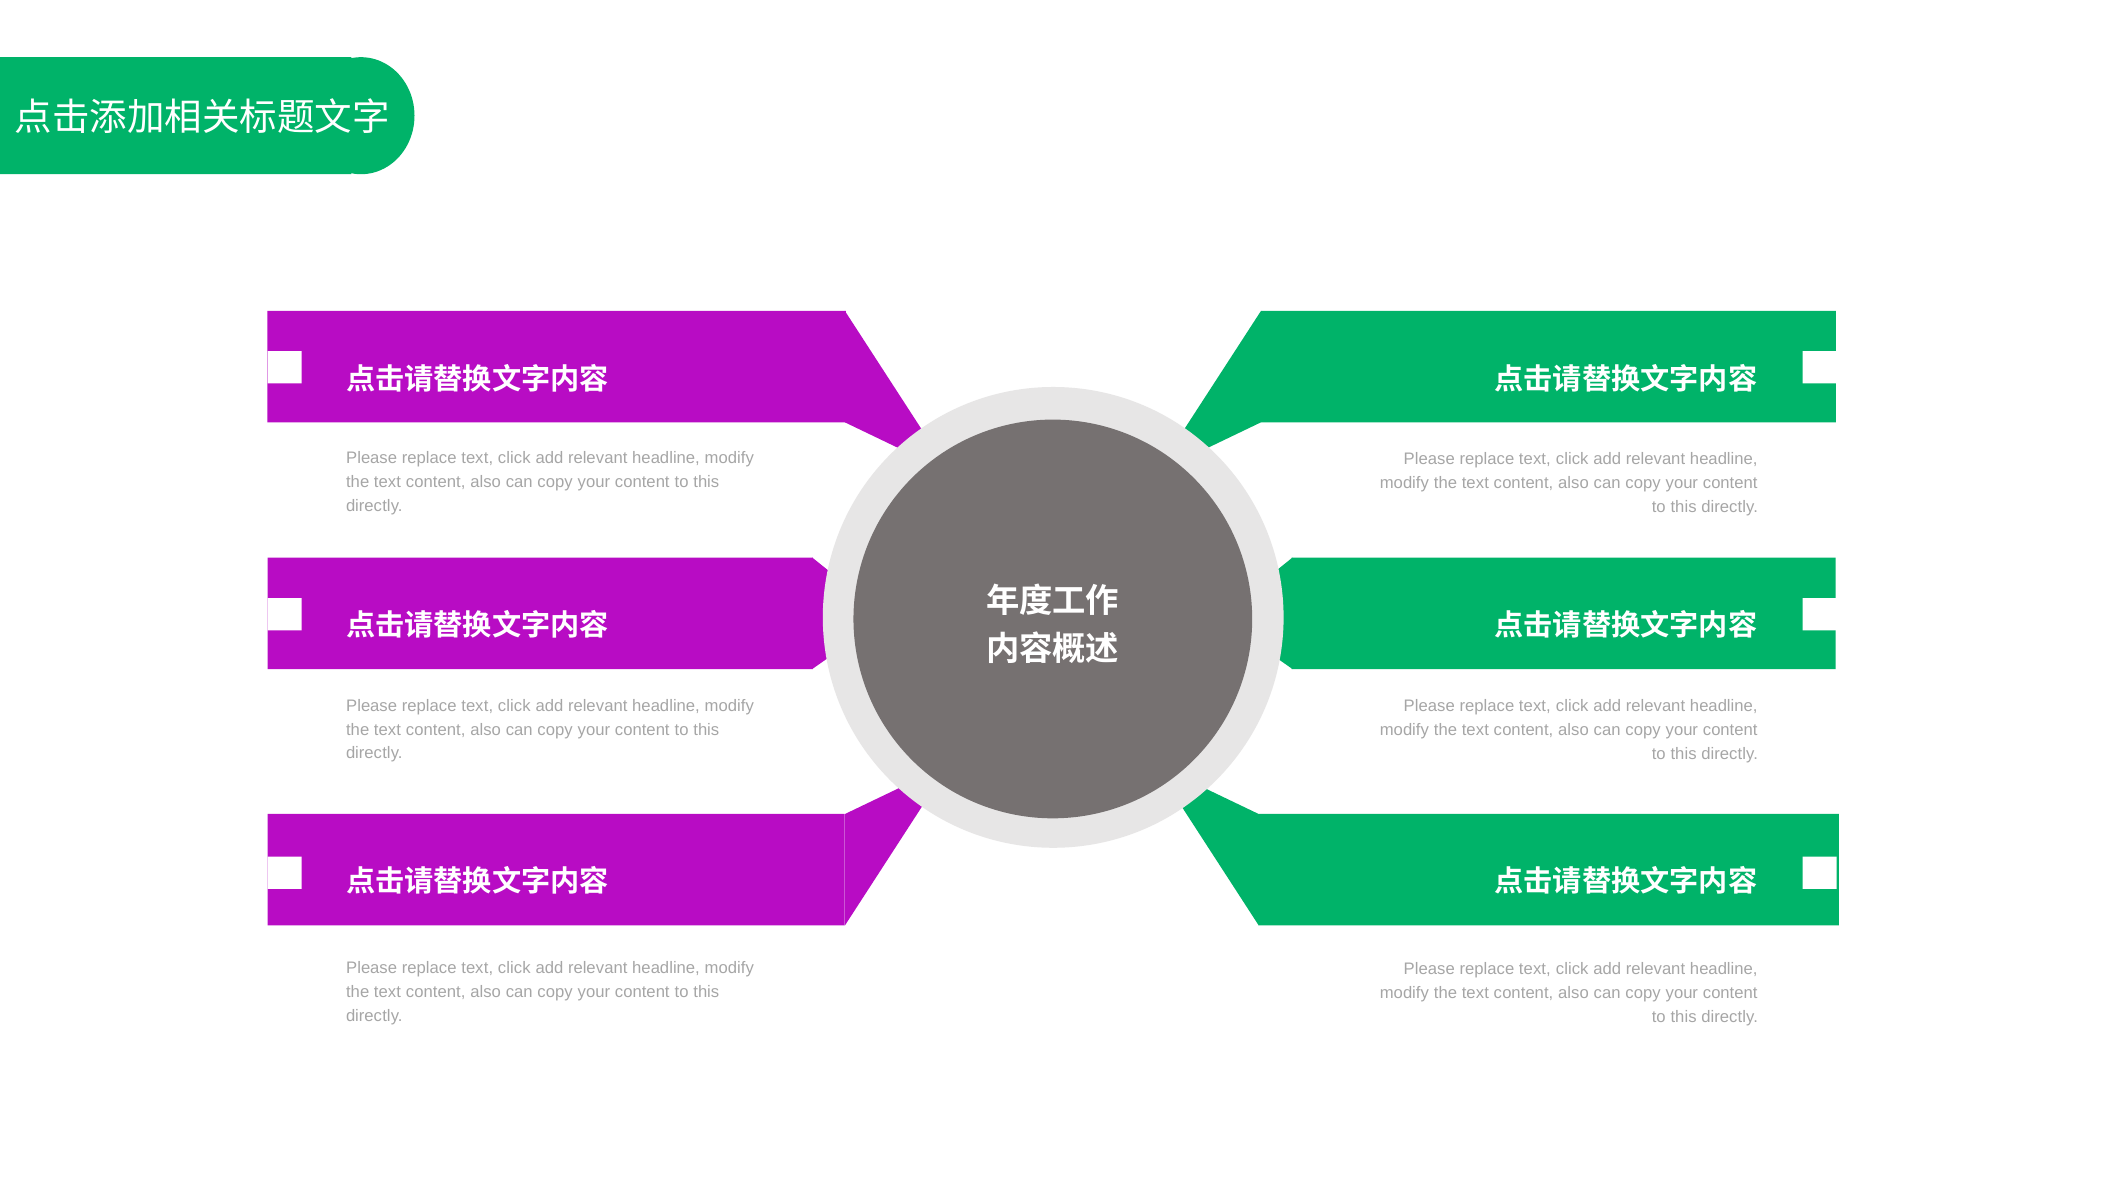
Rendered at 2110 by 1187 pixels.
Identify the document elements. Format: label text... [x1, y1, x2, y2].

text_box Please replace text, click add relevant headline, modify the text content, also can copy your content to this directly. [346, 945, 756, 1033]
text_box Please replace text, click add relevant headline, modify the text content, also can copy your content to this directly. [346, 683, 756, 770]
text_box Please replace text, click add relevant headline, modify the text content, also can copy your content to this directly. [1370, 684, 1759, 770]
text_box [822, 386, 1284, 848]
text_box 点击添加相关标题文字 [0, 85, 415, 146]
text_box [1171, 310, 1837, 460]
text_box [1169, 776, 1839, 926]
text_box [267, 776, 935, 926]
text_box Please replace text, click add relevant headline, modify the text content, also can copy your content to this directly. [1370, 460, 1759, 523]
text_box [1284, 557, 1836, 670]
text_box Please replace text, click add relevant headline, modify the text content, also can copy your content to this directly. [346, 460, 756, 523]
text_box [267, 557, 822, 670]
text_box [267, 310, 935, 460]
text_box Please replace text, click add relevant headline, modify the text content, also can copy your content to this directly. [1370, 946, 1759, 1033]
